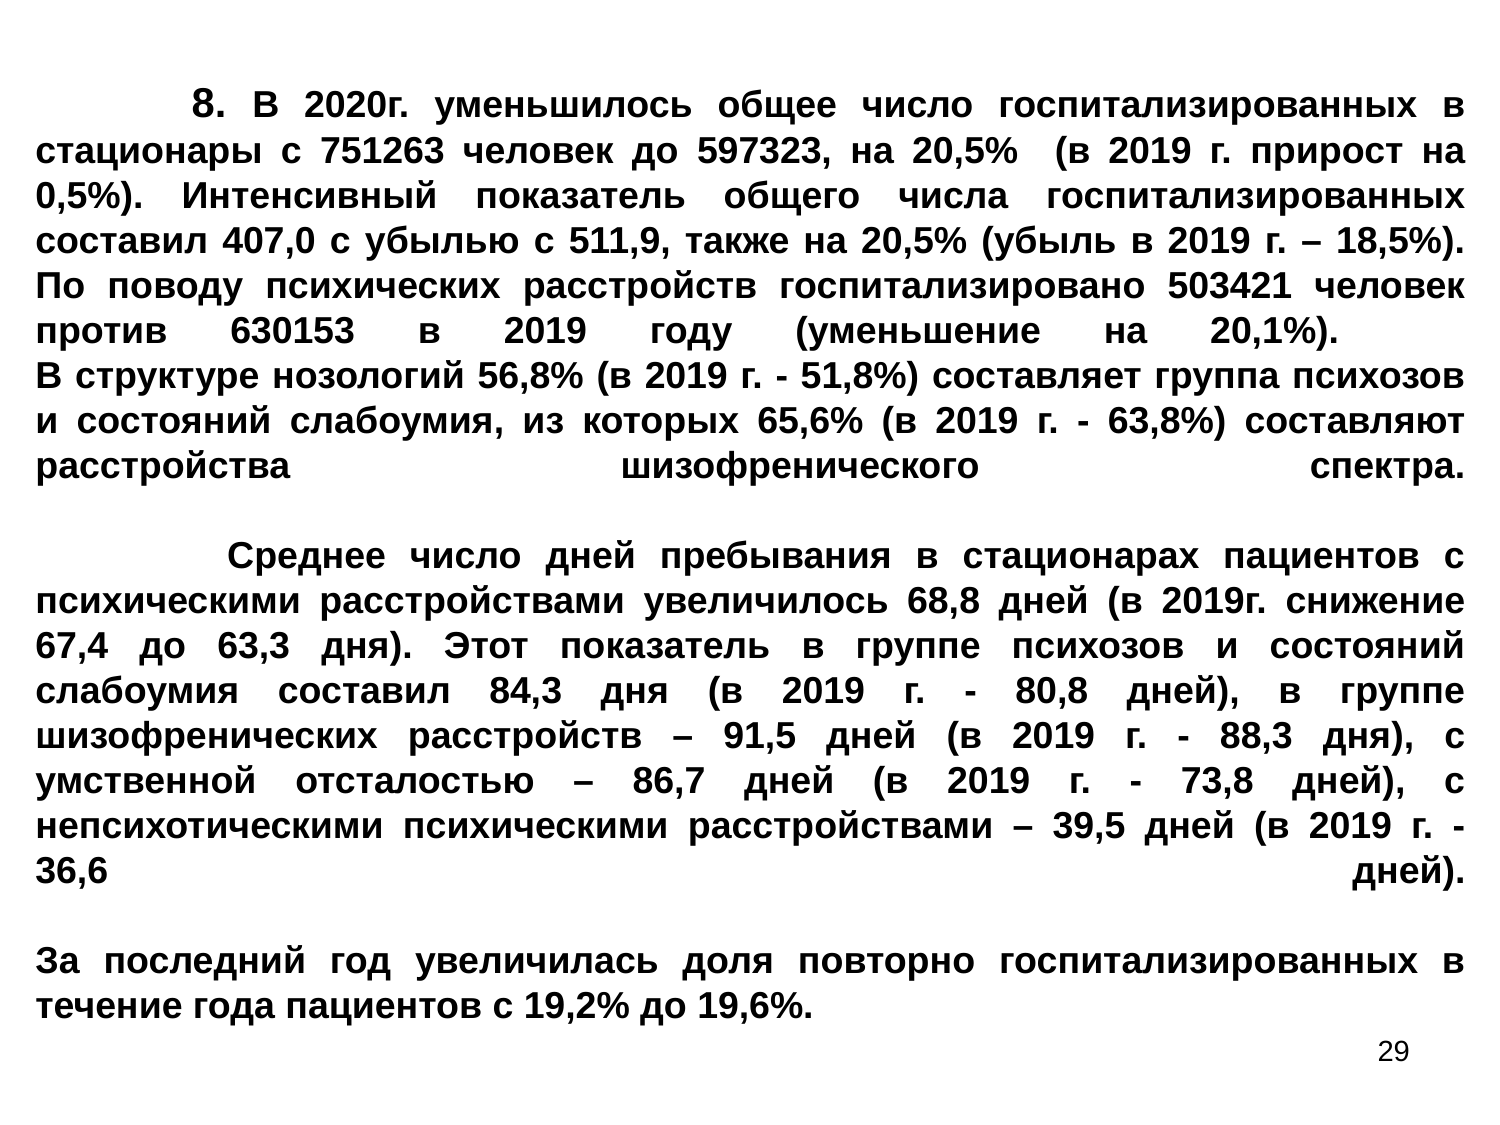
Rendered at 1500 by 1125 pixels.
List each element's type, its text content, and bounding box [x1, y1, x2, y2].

slide_number 29 [1074, 1024, 1425, 1103]
title 8. В 2020г. уменьшилось общее число госпитализированных в стационары с 751263 человек до 597323, на 20,5% (в 2019 г. прирост на 0,5%). Интенсивный показатель общего числа госпитализированных составил 407,0 с убылью с 511,9, также на 20,5% (убыль в 2019 г. – 18,5%). По поводу психических расстройств госпитализировано 503421 человек против 630153 в 2019 году (уменьшение на 20,1%). В структуре нозологий 56,8% (в 2019 г. - 51,8%) составляет группа психозов и состояний слабоумия, из которых 65,6% (в 2019 г. - 63,8%) составляют расстройства шизофренического спектра. Среднее число дней пребывания в стационарах пациентов с психическими расстройствами увеличилось 68,8 дней (в 2019г. снижение 67,4 до 63,3 дня). Этот показатель в группе психозов и состояний слабоумия составил 84,3 дня (в 2019 г. - 80,8 дней), в группе шизофренических расстройств – 91,5 дней (в 2019 г. - 88,3 дня), с умственной отсталостью – 86,7 дней (в 2019 г. - 73,8 дней), с непсихотическими психическими расстройствами – 39,5 дней (в 2019 г. - 36,6 дней). За последний год увеличилась доля повторно госпитализированных в течение года пациентов с 19,2% до 19,6%. [20, 15, 1482, 1036]
